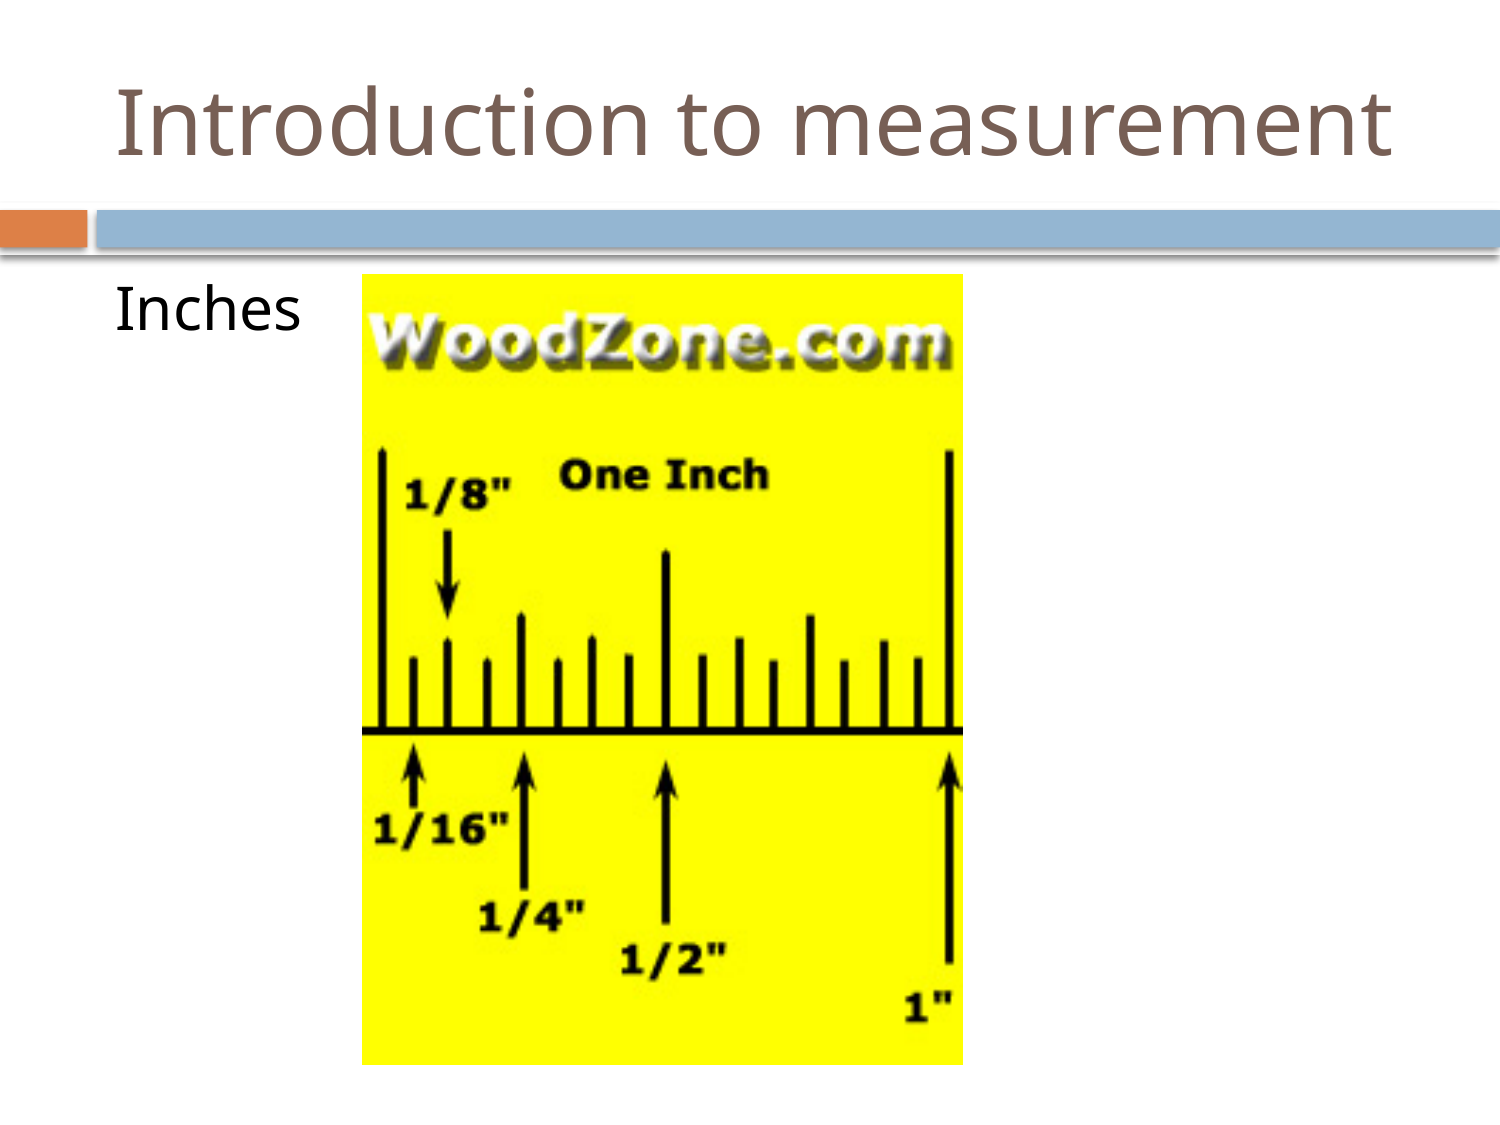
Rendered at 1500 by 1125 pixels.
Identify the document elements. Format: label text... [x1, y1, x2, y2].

title Introduction to measurement [100, 37, 1438, 200]
list Inches [100, 262, 1438, 1000]
picture [362, 274, 963, 1065]
